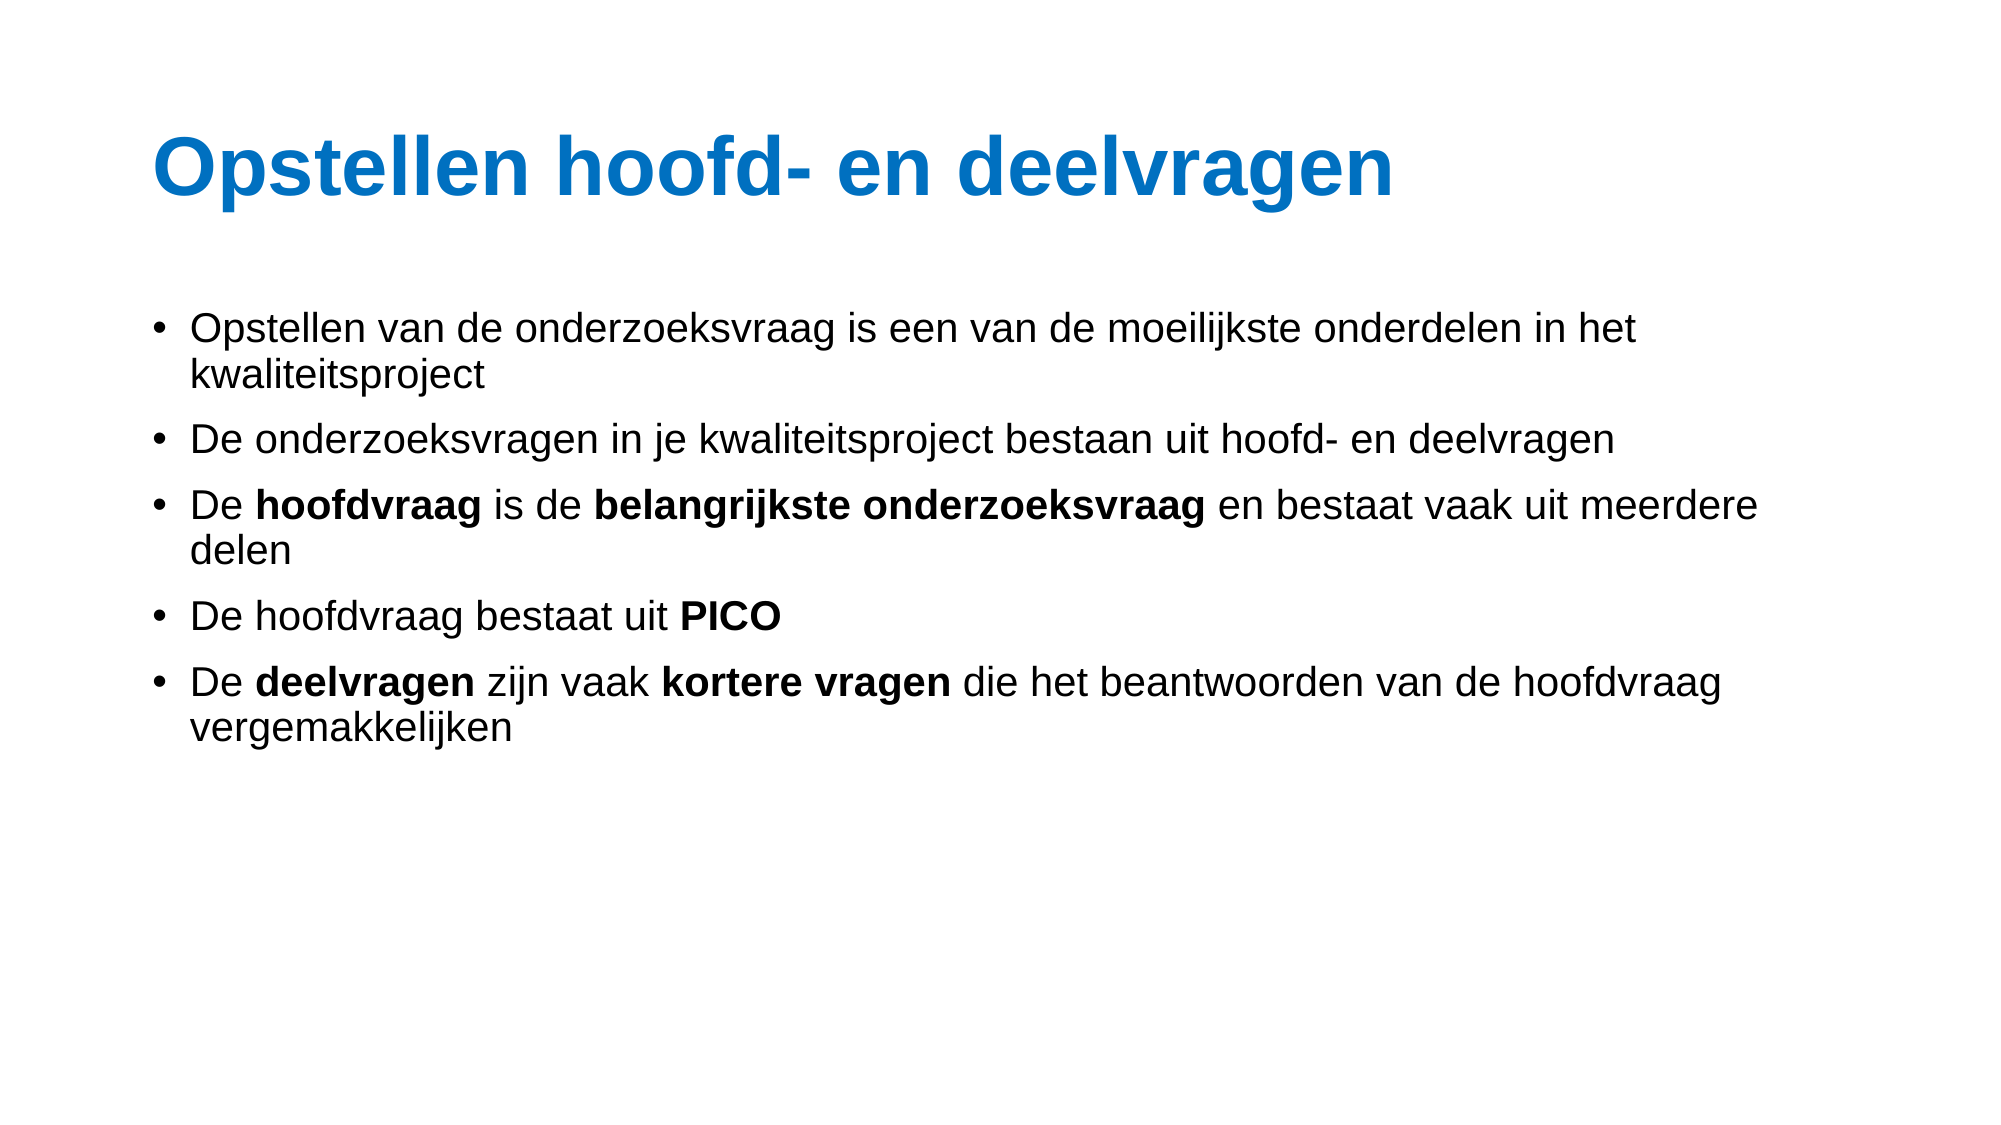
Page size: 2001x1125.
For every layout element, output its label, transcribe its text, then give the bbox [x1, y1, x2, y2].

title Opstellen hoofd- en deelvragen [137, 59, 1863, 278]
list Opstellen van de onderzoeksvraag is een van de moeilijkste onderdelen in het kwaliteitsproject De onderzoeksvragen in je kwaliteitsproject bestaan uit hoofd- en deelvragen De hoofdvraag is de belangrijkste onderzoeksvraag en bestaat vaak uit meerdere delen De hoofdvraag bestaat uit PICO De deelvragen zijn vaak kortere vragen die het beantwoorden van de hoofdvraag vergemakkelijken [137, 299, 1863, 1014]
